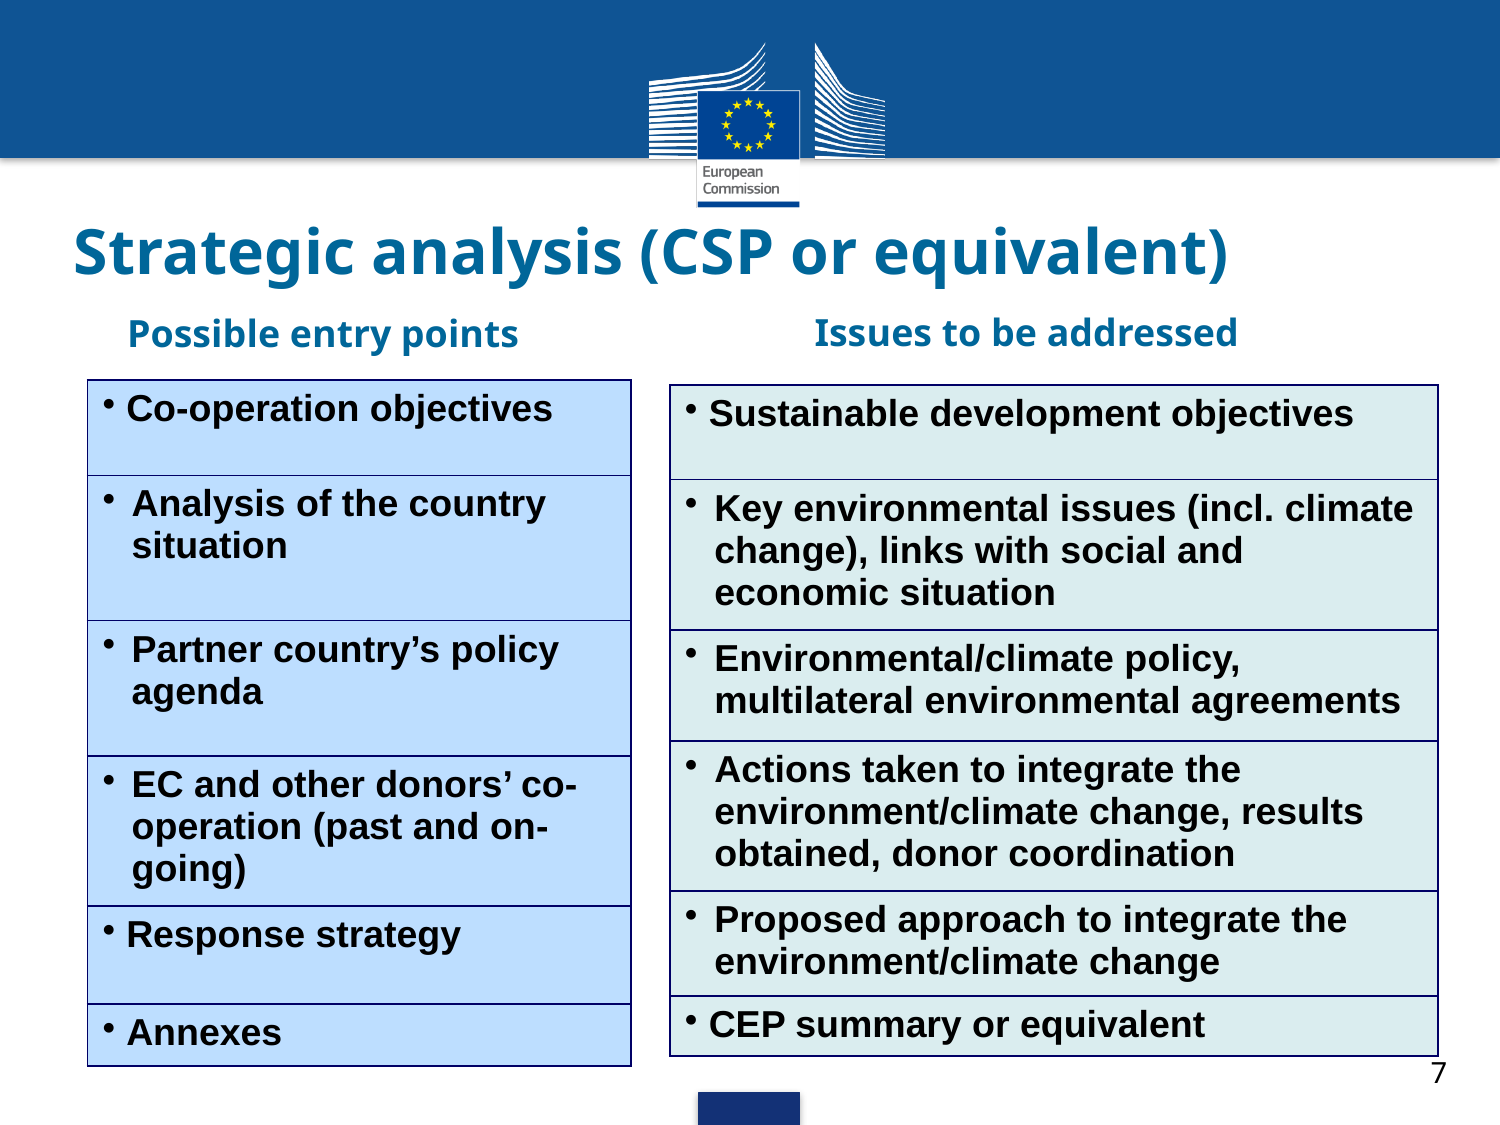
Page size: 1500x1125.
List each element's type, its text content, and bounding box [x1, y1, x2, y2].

table_cell Actions taken to integrate the environment/climate change, results obtained, donor coordination [671, 742, 1437, 890]
table_cell Environmental/climate policy, multilateral environmental agreements [671, 631, 1437, 740]
text_box Possible entry points [112, 302, 750, 363]
slide_number 7 [1372, 1022, 1463, 1102]
table_cell Proposed approach to integrate the environment/climate change [671, 892, 1437, 995]
picture [649, 42, 885, 147]
table_cell EC and other donors’ co-operation (past and on-going) [88, 757, 630, 905]
table_cell Response strategy [88, 907, 630, 1003]
table_cell CEP summary or equivalent [671, 997, 1437, 1055]
table_cell Analysis of the country situation [88, 476, 630, 620]
table_header Co-operation objectives [88, 381, 630, 475]
table_cell Partner country’s policy agenda [88, 621, 630, 755]
table_cell Annexes [88, 1005, 630, 1065]
table_header Sustainable development objectives [671, 386, 1437, 479]
title Strategic analysis (CSP or equivalent) [0, 147, 1448, 352]
table_cell Key environmental issues (incl. climate change), links with social and economic situation [671, 480, 1437, 629]
text_box Issues to be addressed [799, 301, 1438, 361]
